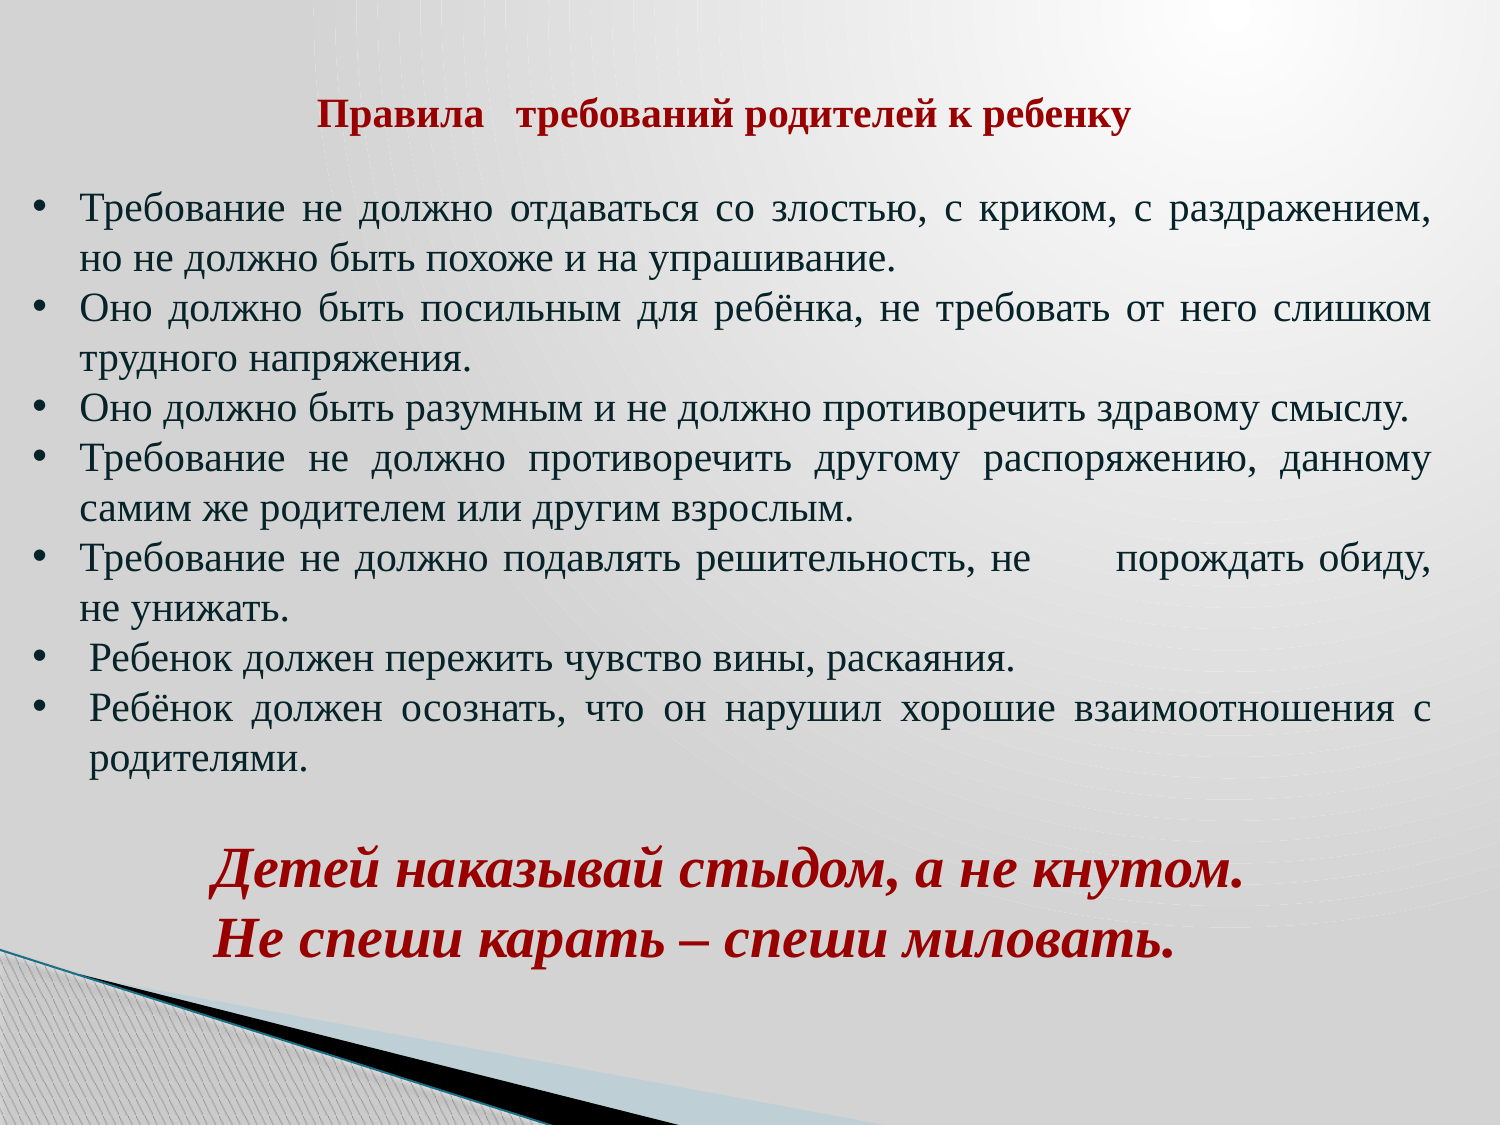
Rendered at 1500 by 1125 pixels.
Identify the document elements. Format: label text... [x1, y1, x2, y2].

text_box Правила требований родителей к ребенку [194, 78, 1176, 143]
text_box Требование не должно отдаваться со злостью, с криком, с раздражением, но не должно быть похоже и на упрашивание. Оно должно быть посильным для ребёнка, не требовать от него слишком трудного напряжения. Оно должно быть разумным и не должно противоречить здравому смыслу. Требование не должно противоречить другому распоряжению, данному самим же родителем или другим взрослым. Требование не должно подавлять решительность, не порождать обиду, не унижать. Ребенок должен пережить чувство вины, раскаяния. Ребёнок должен осознать, что он нарушил хорошие взаимоотношения с родителями. [17, 172, 1447, 788]
text_box Детей наказывай стыдом, а не кнутом. Не спеши карать – спеши миловать. [198, 822, 1416, 977]
